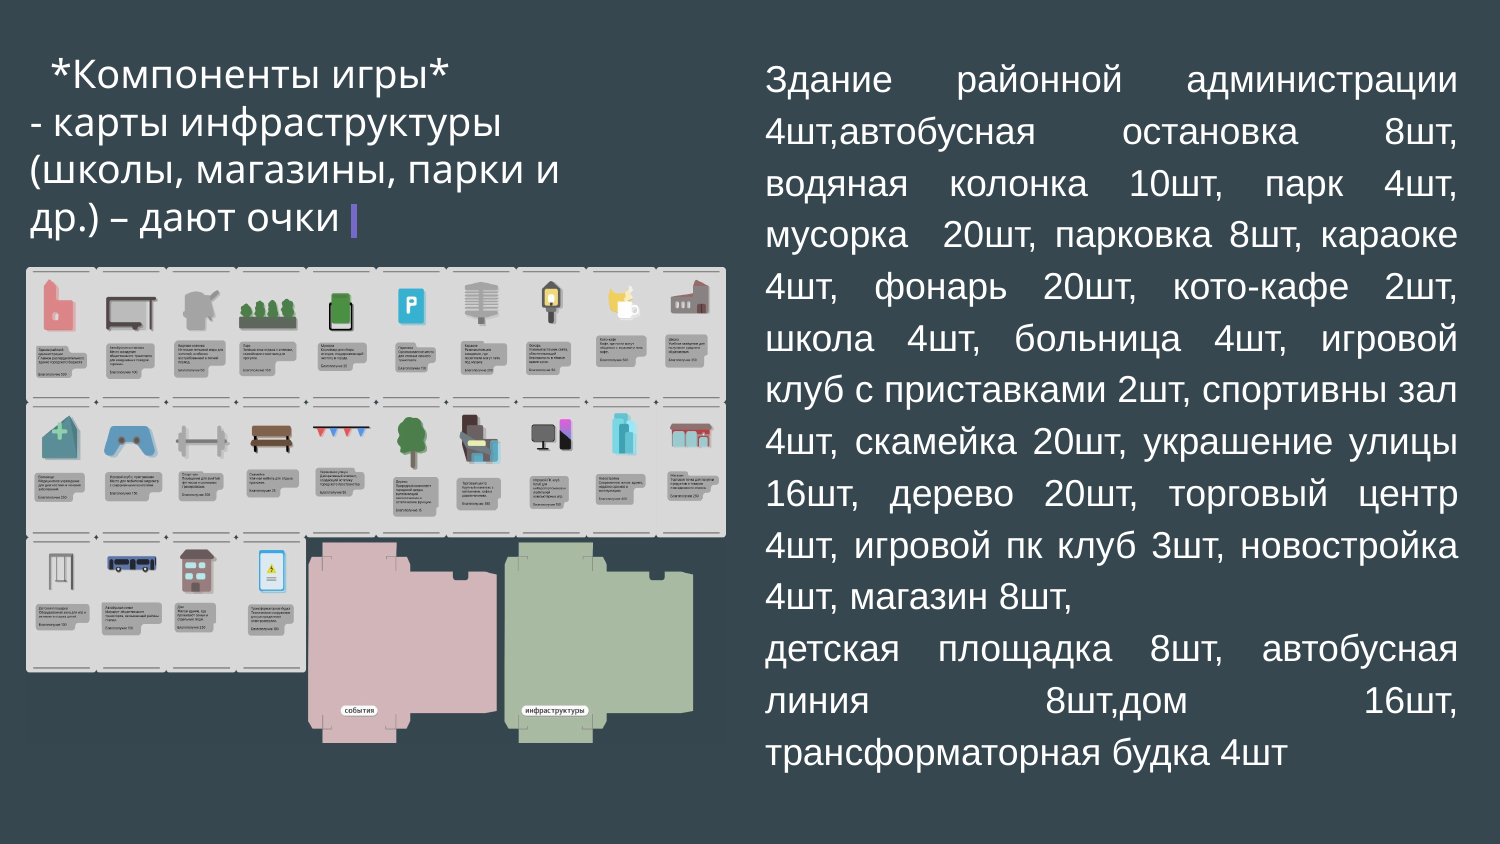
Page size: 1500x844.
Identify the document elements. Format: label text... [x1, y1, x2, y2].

picture [25, 267, 726, 743]
text_box Здание районной администрации 4шт,автобусная остановка 8шт, водяная колонка 10шт, парк 4шт, мусорка 20шт, парковка 8шт, караоке 4шт, фонарь 20шт, кото-кафе 2шт, школа 4шт, больница 4шт, игровой клуб с приставками 2шт, спортивны зал 4шт, скамейка 20шт, украшение улицы 16шт, дерево 20шт, торговый центр 4шт, игровой пк клуб 3шт, новостройка 4шт, магазин 8шт, детская площадка 8шт, автобусная линия 8шт,дом 16шт, трансформаторная будка 4шт [749, 33, 1474, 742]
text_box *Компоненты игры* - карты инфраструктуры (школы, магазины, парки и др.) – дают очки [14, 34, 649, 254]
